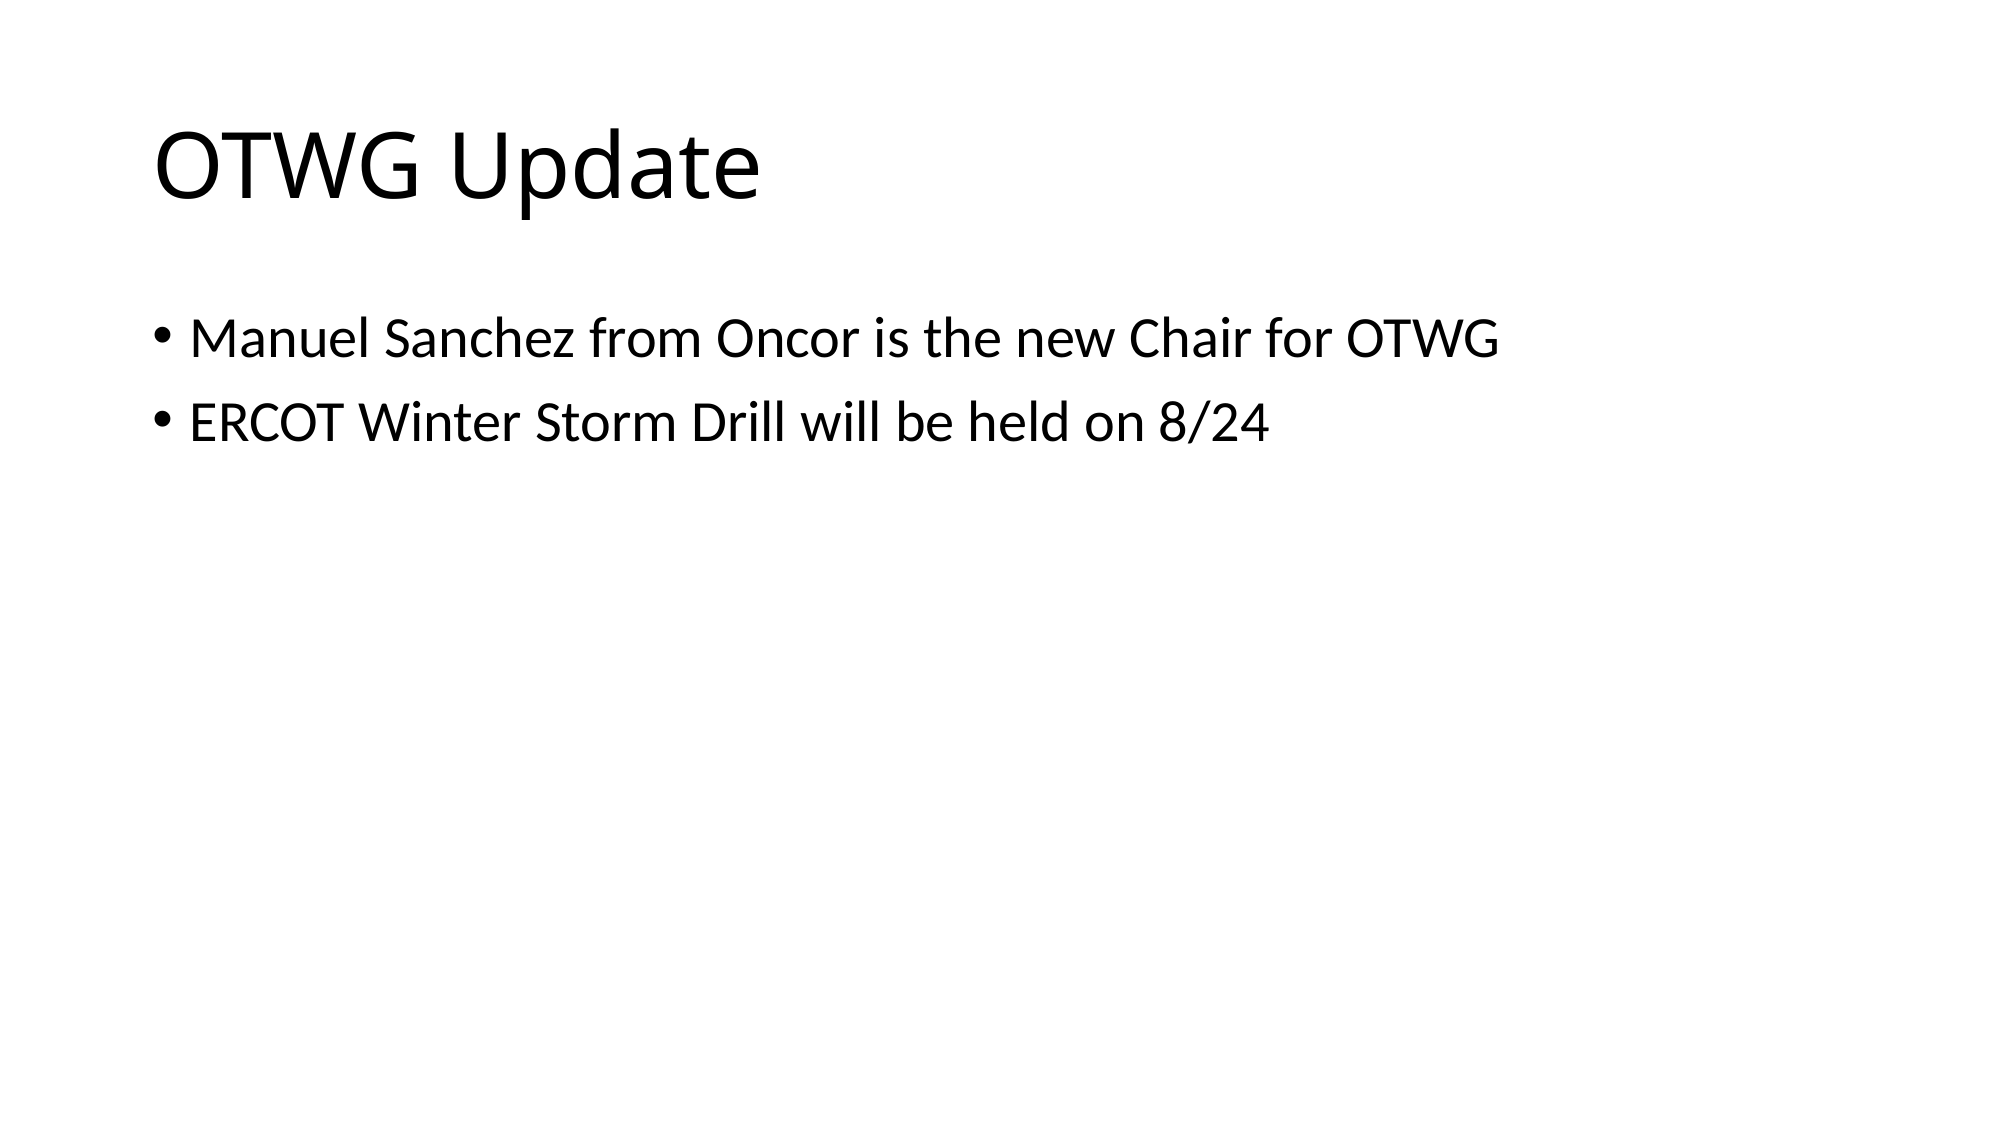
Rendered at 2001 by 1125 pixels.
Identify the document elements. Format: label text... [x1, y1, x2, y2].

list Manuel Sanchez from Oncor is the new Chair for OTWG ERCOT Winter Storm Drill will be held on 8/24 [137, 299, 1863, 1014]
title OTWG Update [137, 59, 1863, 278]
